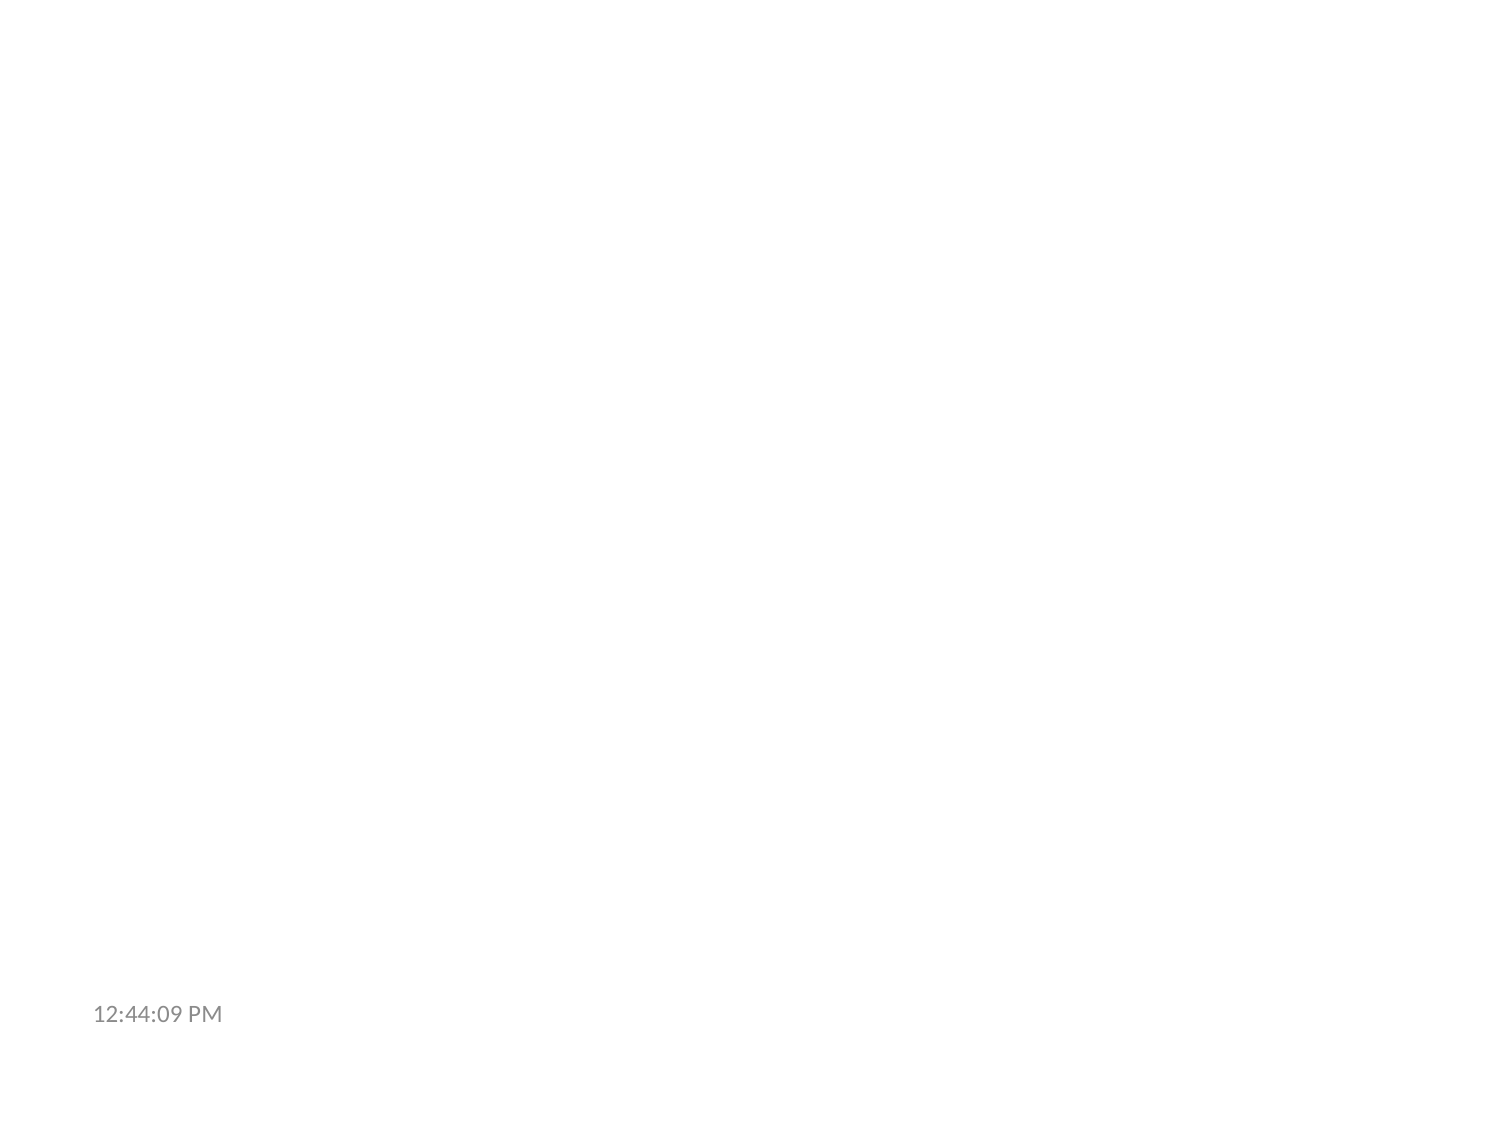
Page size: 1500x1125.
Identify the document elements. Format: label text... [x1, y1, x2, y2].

text_box 3:35:09 PM [77, 982, 428, 1043]
